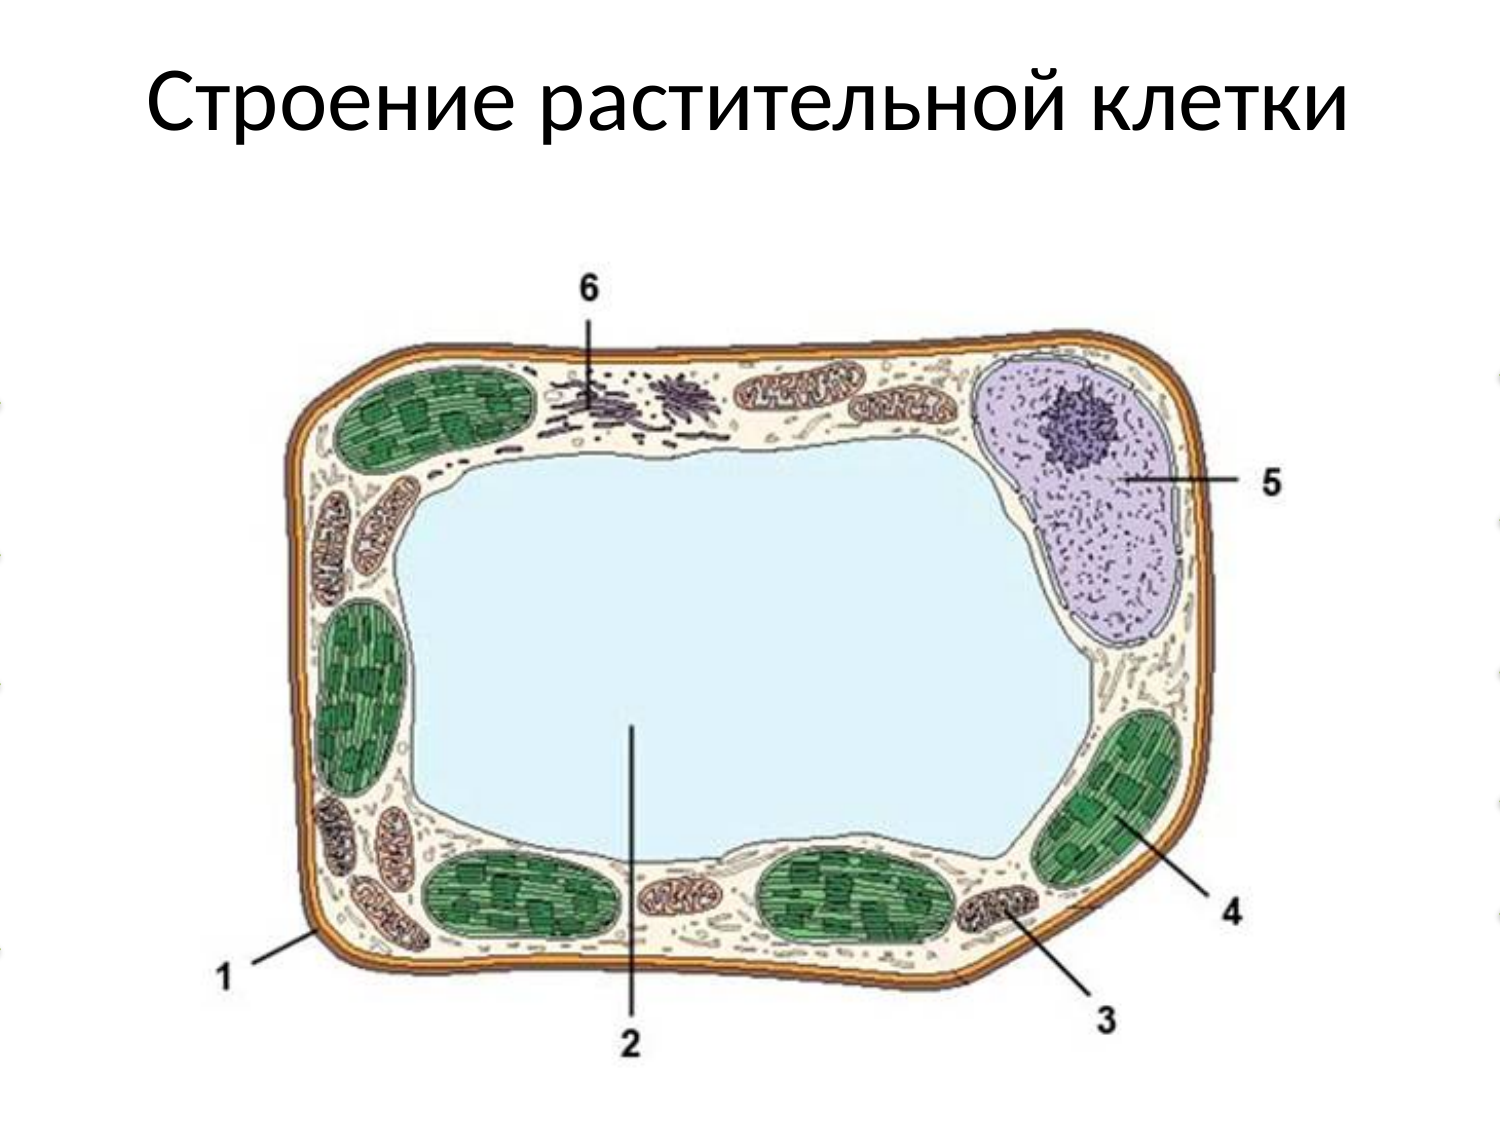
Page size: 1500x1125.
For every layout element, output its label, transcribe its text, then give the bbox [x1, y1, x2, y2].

title Строение растительной клетки [75, 0, 1425, 188]
picture [152, 245, 1313, 1076]
